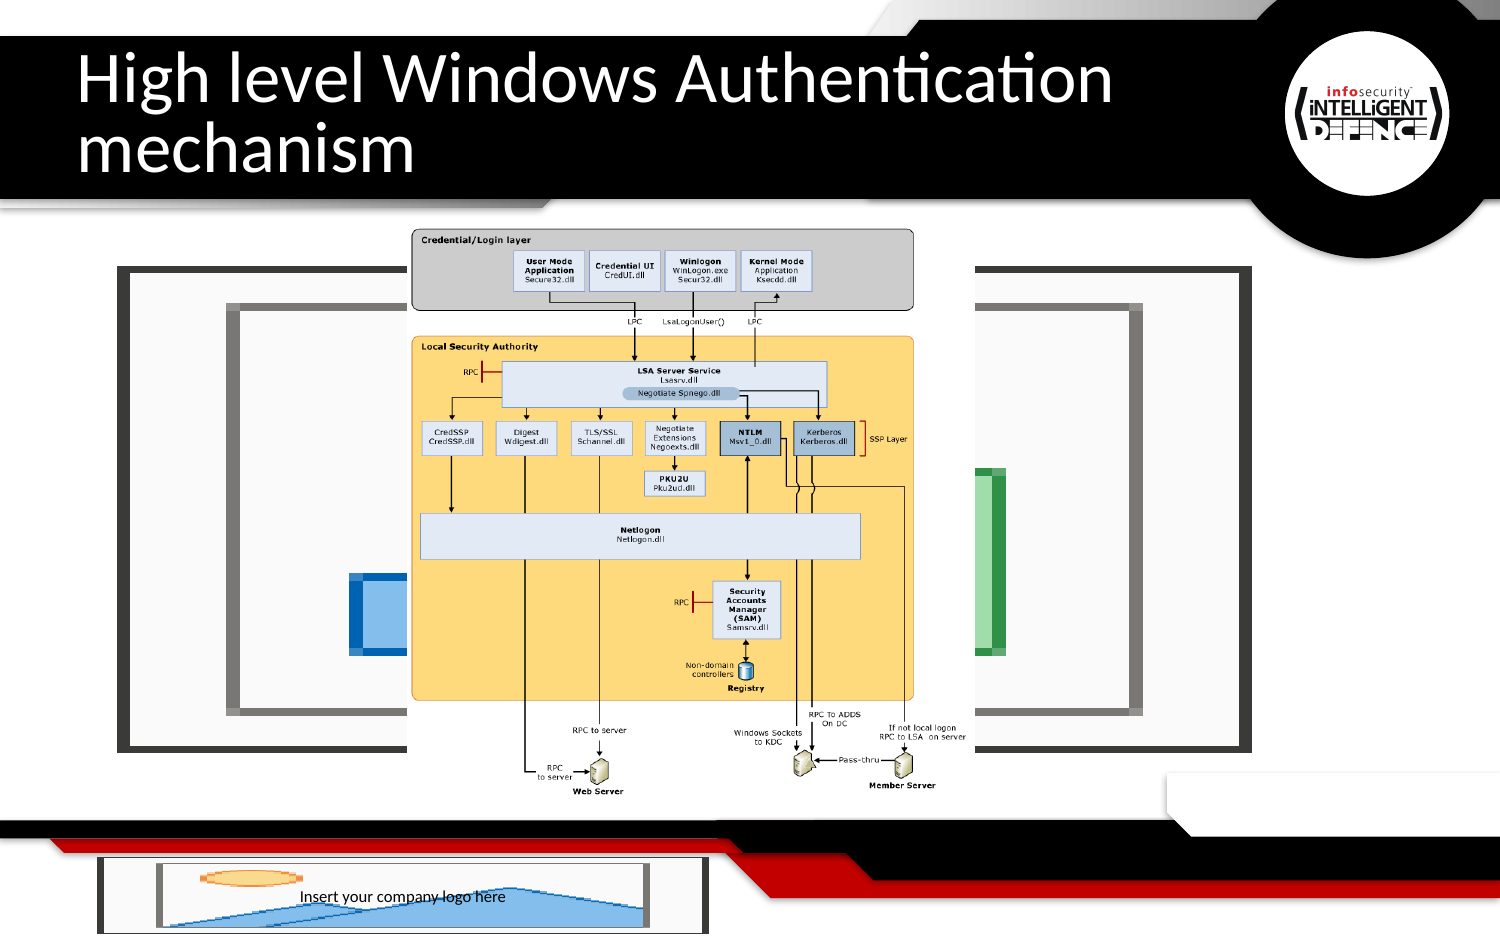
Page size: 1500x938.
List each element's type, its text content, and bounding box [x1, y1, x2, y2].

picture [74, 853, 732, 938]
title High level Windows Authentication mechanism [76, 38, 1199, 195]
picture [407, 220, 975, 801]
